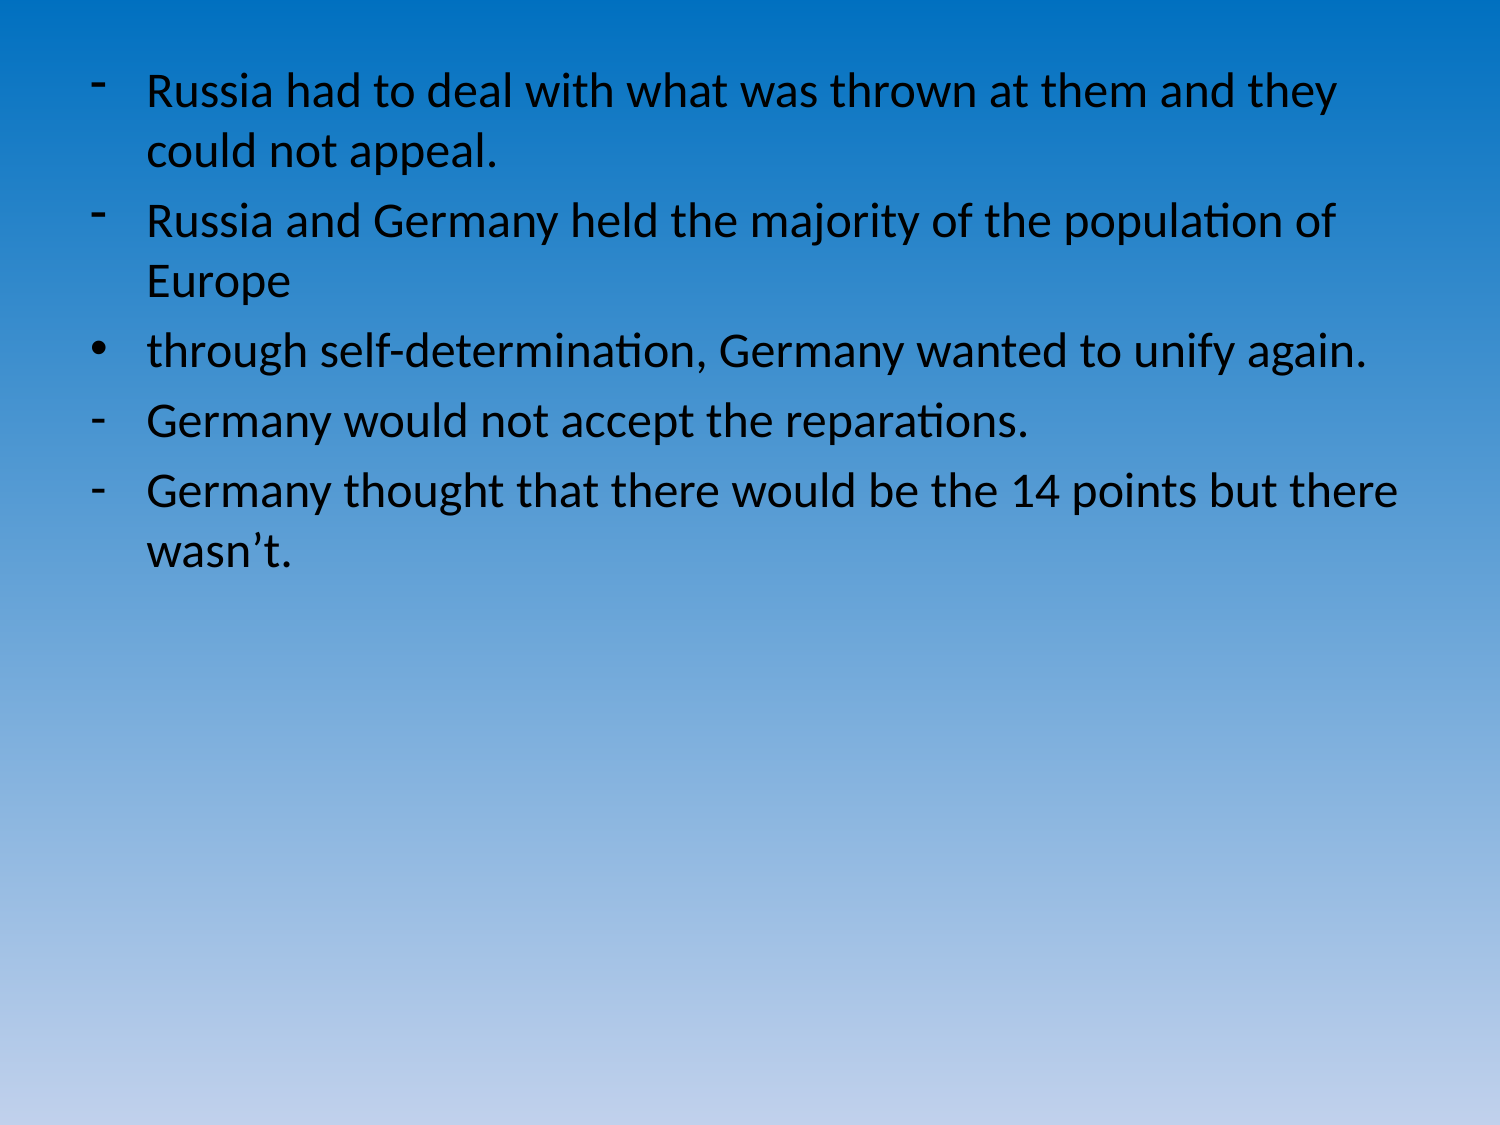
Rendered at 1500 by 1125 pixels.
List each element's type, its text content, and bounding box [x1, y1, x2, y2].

list Russia had to deal with what was thrown at them and they could not appeal. Russia and Germany held the majority of the population of Europe through self-determination, Germany wanted to unify again. Germany would not accept the reparations. Germany thought that there would be the 14 points but there wasn’t. [75, 50, 1425, 1005]
